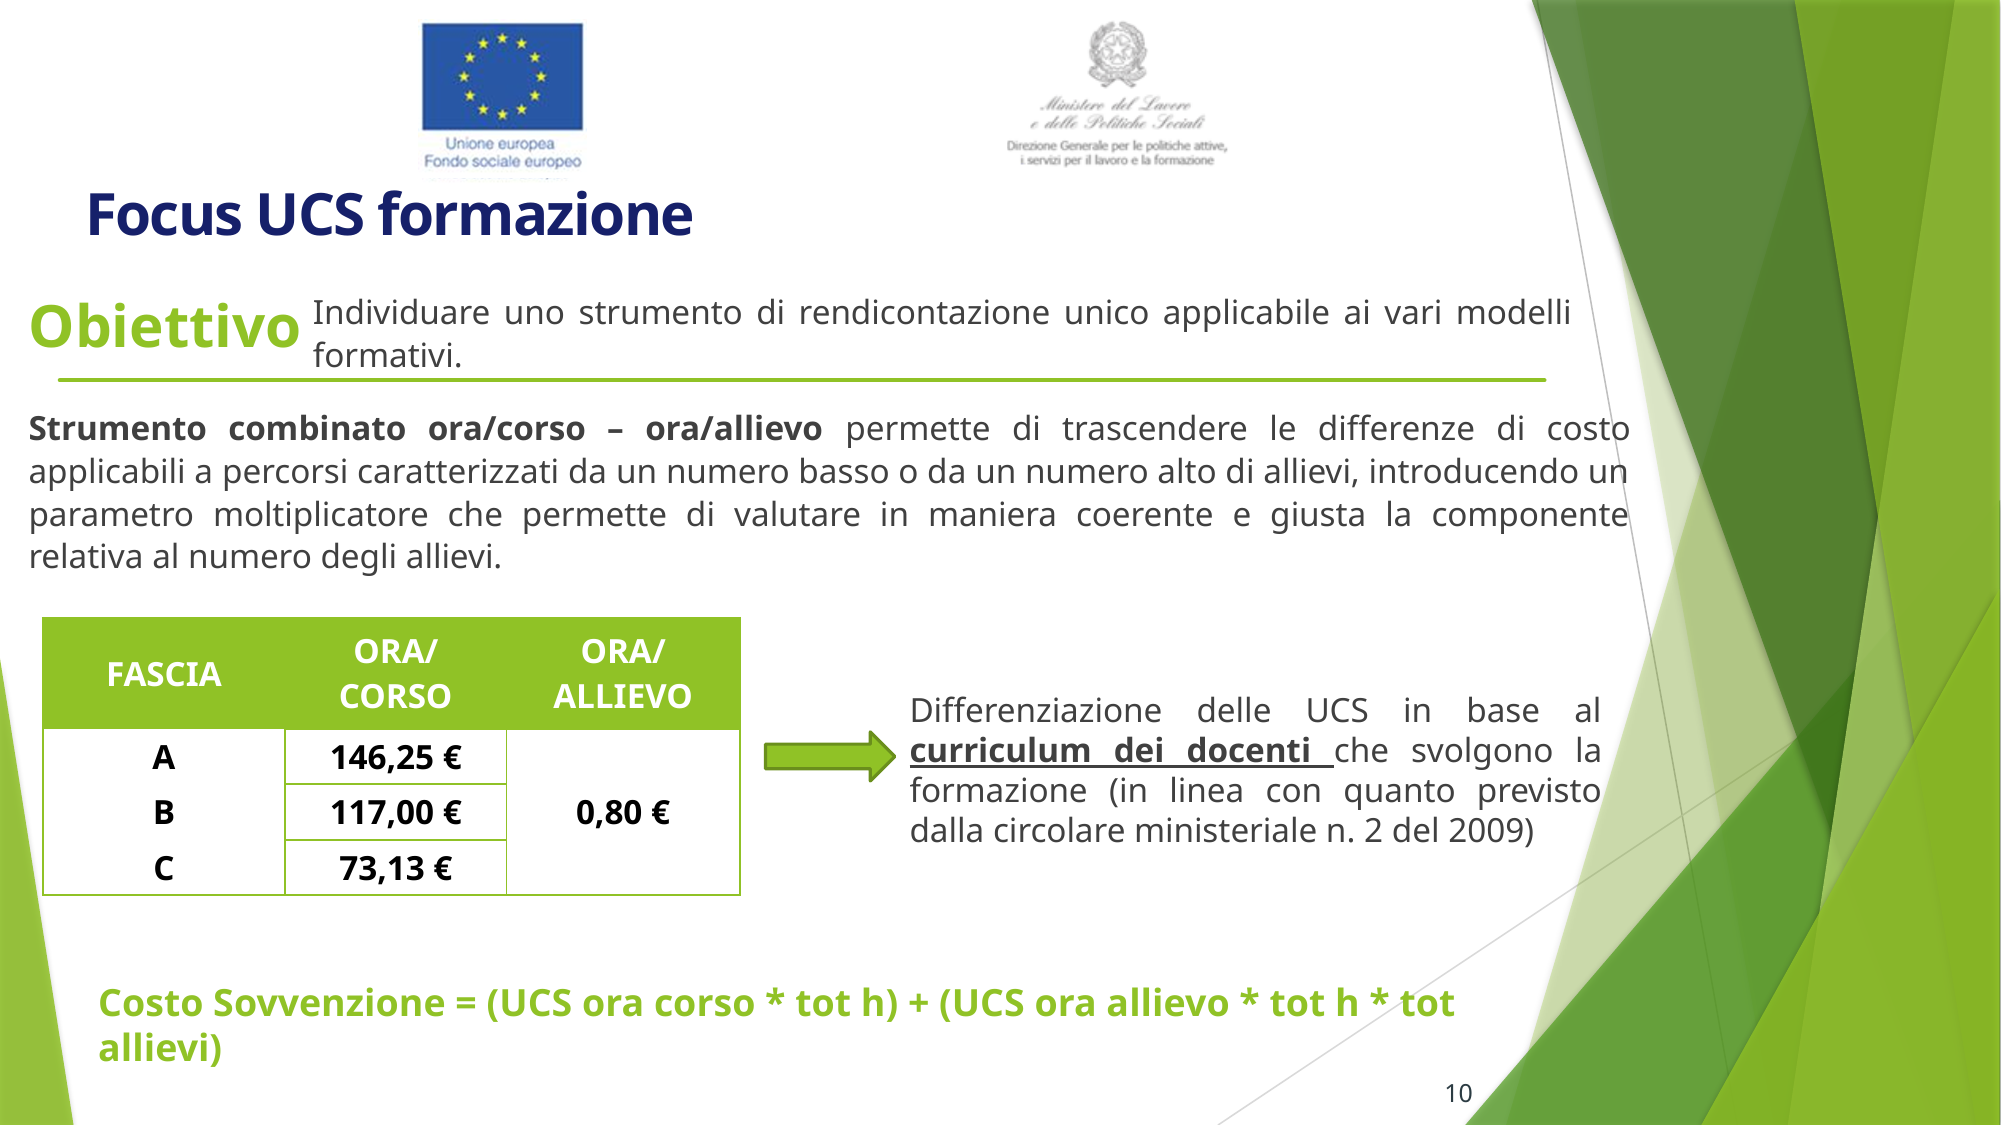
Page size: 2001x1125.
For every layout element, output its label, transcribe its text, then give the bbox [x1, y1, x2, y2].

table_cell 73,13 € [286, 841, 506, 894]
table_cell C [44, 840, 284, 894]
text_box Differenziazione delle UCS in base al curriculum dei docenti che svolgono la formazione (in linea con quanto previsto dalla circolare ministeriale n. 2 del 2009) [894, 682, 1618, 857]
text_box Strumento combinato ora/corso – ora/allievo permette di trascendere le differenze di costo applicabili a percorsi caratterizzati da un numero basso o da un numero alto di allievi, introducendo un parametro moltiplicatore che permette di valutare in maniera coerente e giusta la componente relativa al numero degli allievi. [13, 397, 1647, 583]
table_header ORA/CORSO [285, 619, 507, 728]
table_cell B [44, 784, 284, 840]
text_box Obiettivo [13, 281, 369, 397]
text_box [763, 730, 894, 783]
table_cell 146,25 € [286, 730, 506, 783]
picture [418, 19, 587, 169]
table_cell 117,00 € [286, 785, 506, 839]
text_box Individuare uno strumento di rendicontazione unico applicabile ai vari modelli formativi. [369, 281, 1589, 382]
table_header ORA/ALLIEVO [507, 619, 739, 728]
text_box Costo Sovvenzione = (UCS ora corso * tot h) + (UCS ora allievo * tot h * tot allievi) [83, 971, 1578, 1125]
picture [1007, 19, 1237, 169]
table_header FASCIA [44, 619, 285, 729]
table_cell 0,80 € [507, 730, 739, 894]
title Focus UCS formazione [70, 169, 1506, 281]
table_cell A [44, 729, 284, 784]
